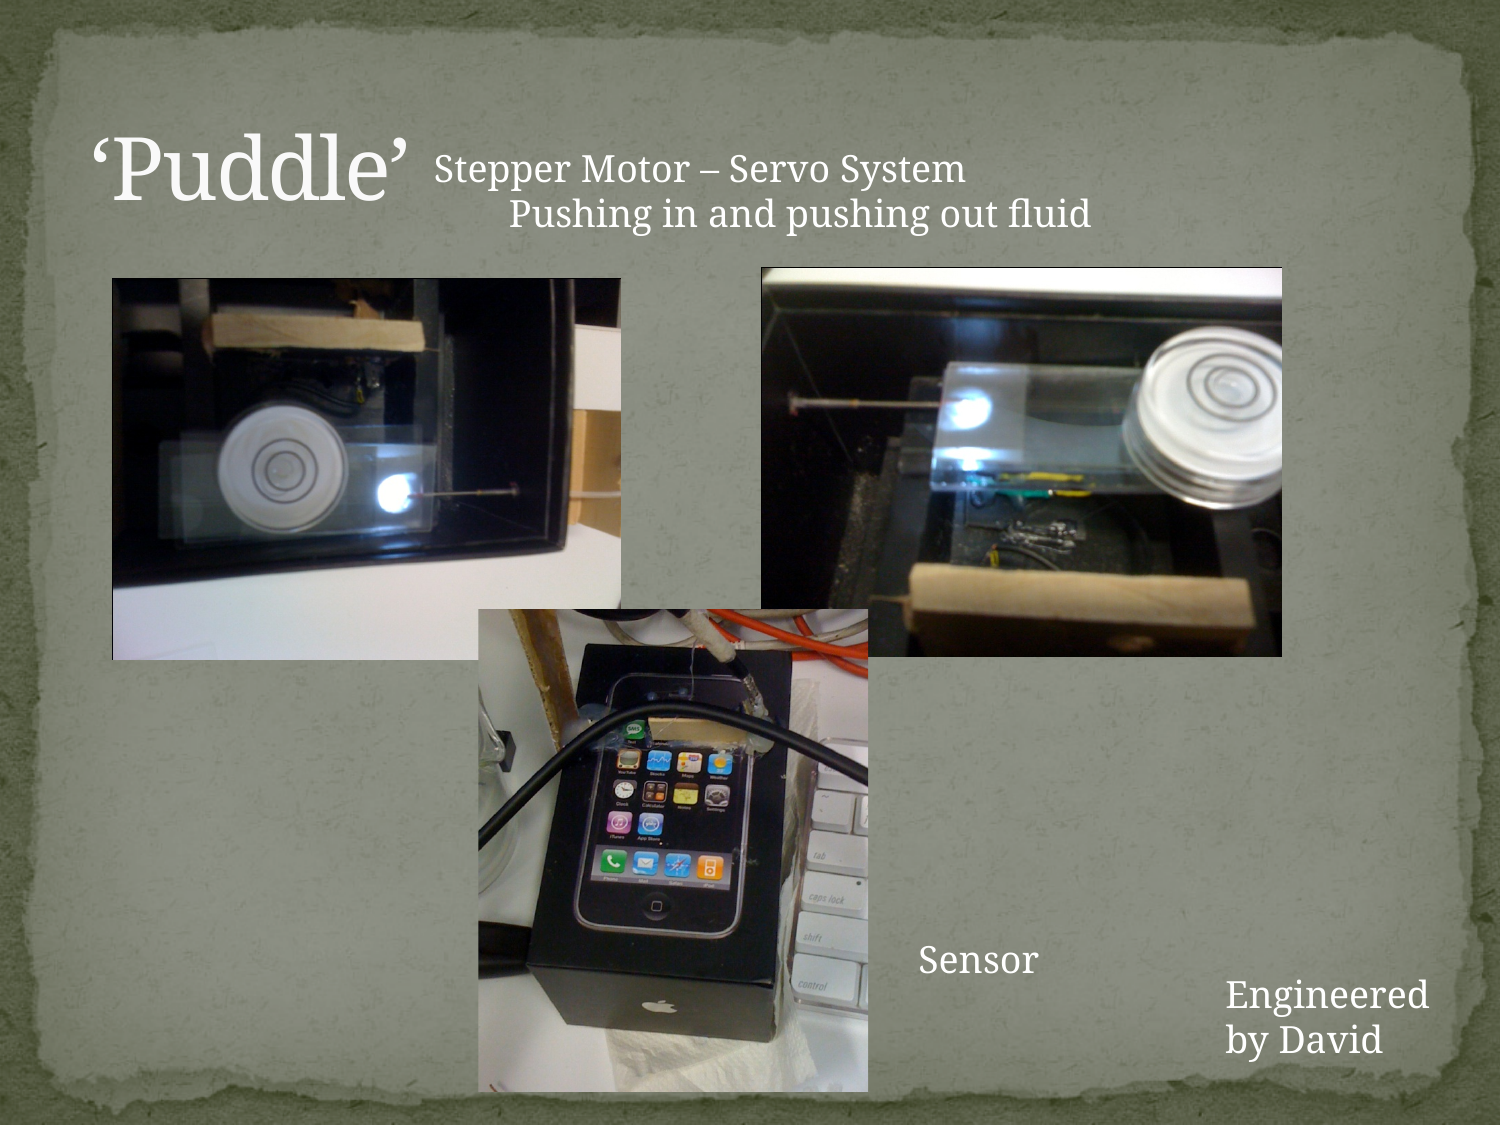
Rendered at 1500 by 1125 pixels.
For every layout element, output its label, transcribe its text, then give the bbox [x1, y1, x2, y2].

text_box Sensor [903, 928, 1081, 989]
text_box Stepper Motor – Servo System Pushing in and pushing out fluid [419, 137, 1170, 242]
text_box Engineered by David [1210, 964, 1465, 1069]
picture [112, 267, 1282, 1092]
title ‘Puddle’ [74, 24, 1425, 225]
